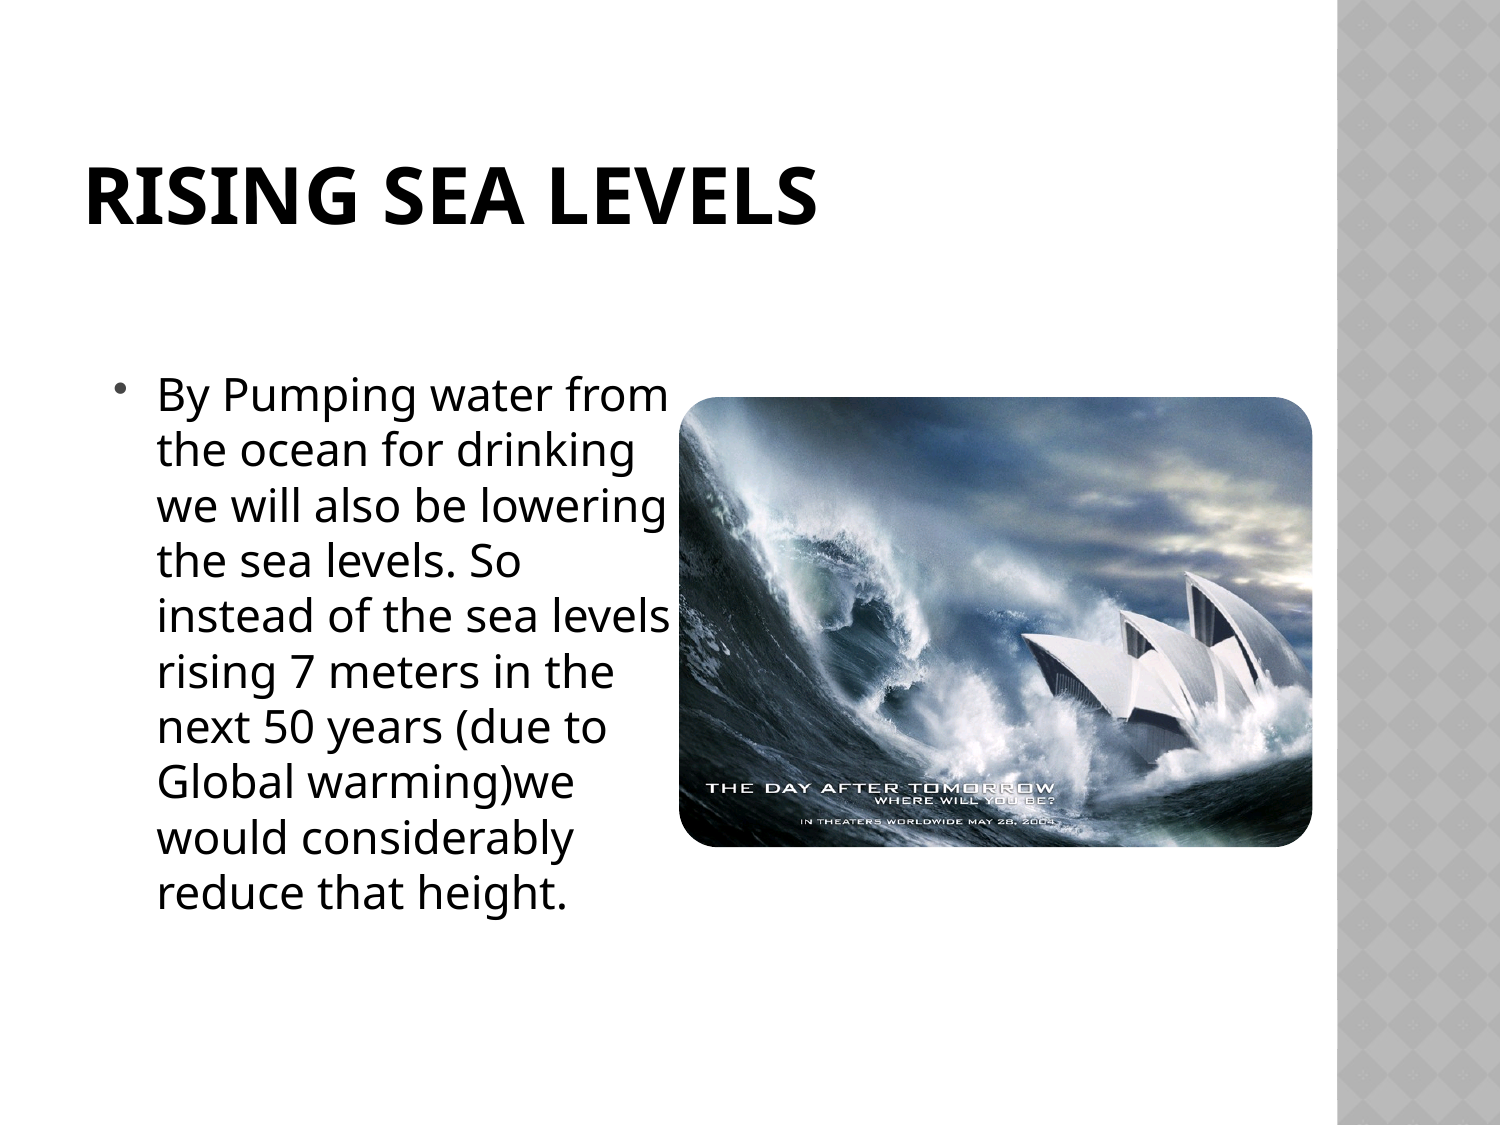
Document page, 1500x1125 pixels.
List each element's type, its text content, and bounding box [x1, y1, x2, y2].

list By Pumping water from the ocean for drinking we will also be lowering the sea levels. So instead of the sea levels rising 7 meters in the next 50 years (due to Global warming)we would considerably reduce that height. [100, 357, 691, 934]
title Rising sea levels [75, 52, 1263, 240]
picture [678, 396, 1313, 848]
